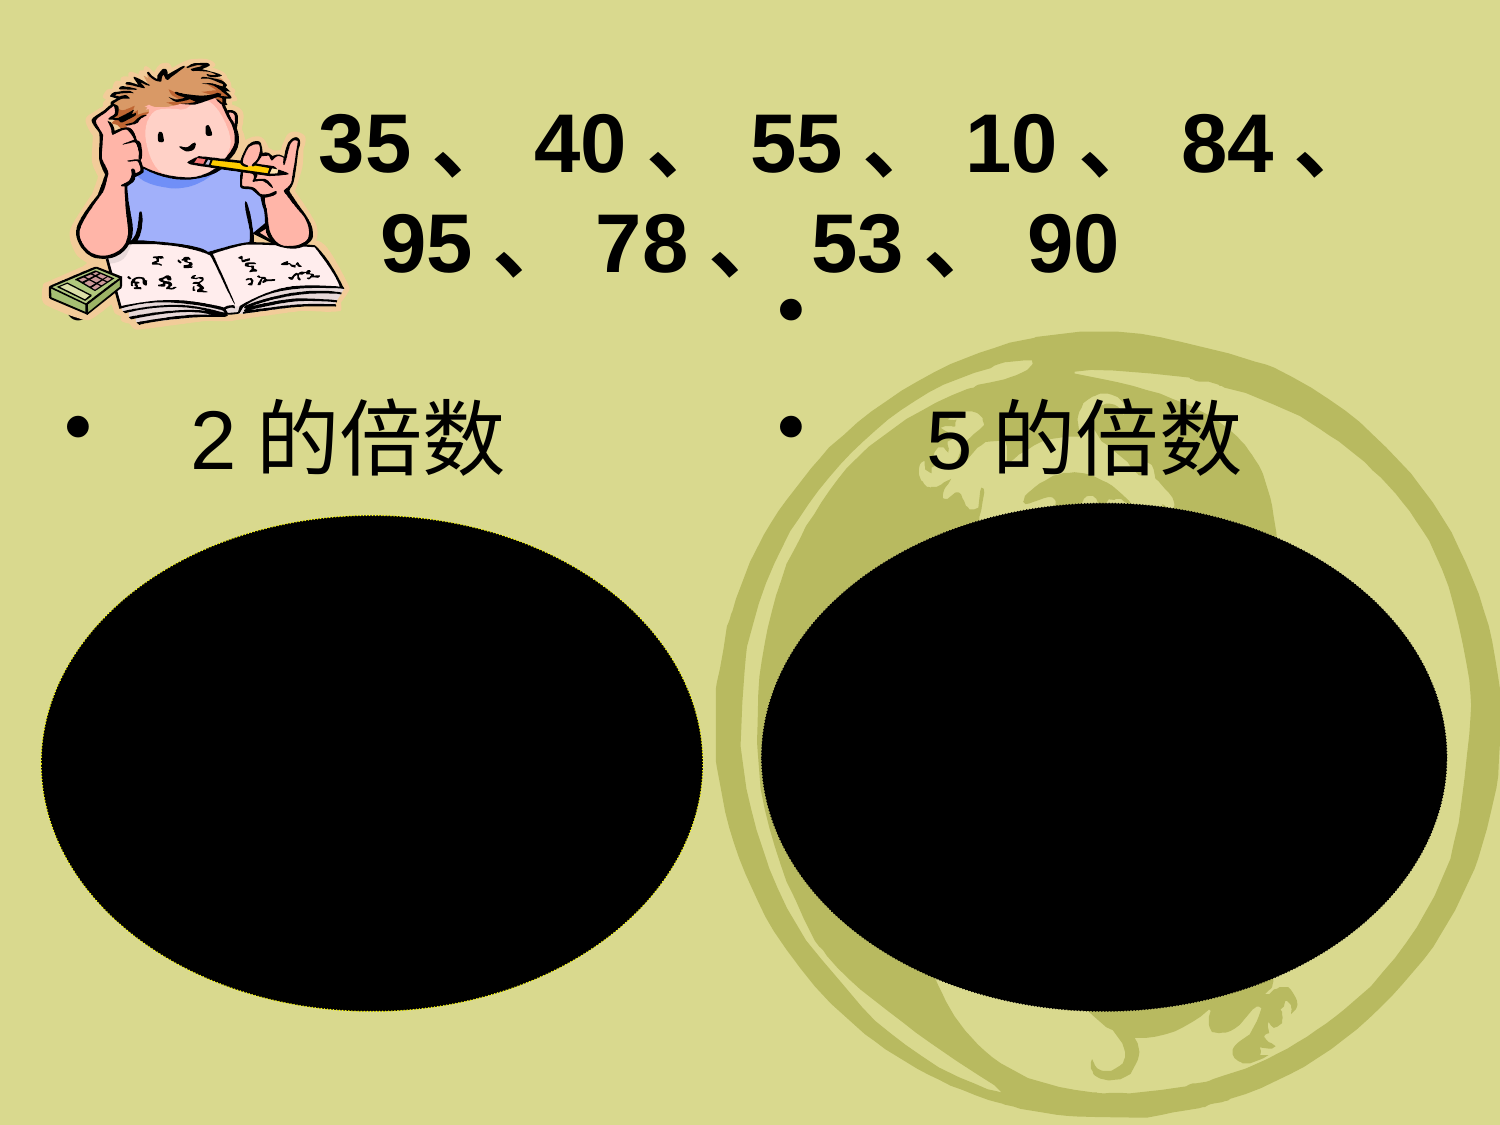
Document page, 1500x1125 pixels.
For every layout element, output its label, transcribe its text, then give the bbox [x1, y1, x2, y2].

picture [41, 54, 355, 334]
text_box [761, 503, 1447, 1012]
text_box [276, 1001, 468, 1012]
title 28、35、40、55、10、84、95、78、53、90 [74, 44, 1426, 233]
text_box [41, 709, 49, 818]
text_box 5的倍数 [762, 262, 1451, 1001]
list 2的倍数 [49, 262, 738, 1001]
